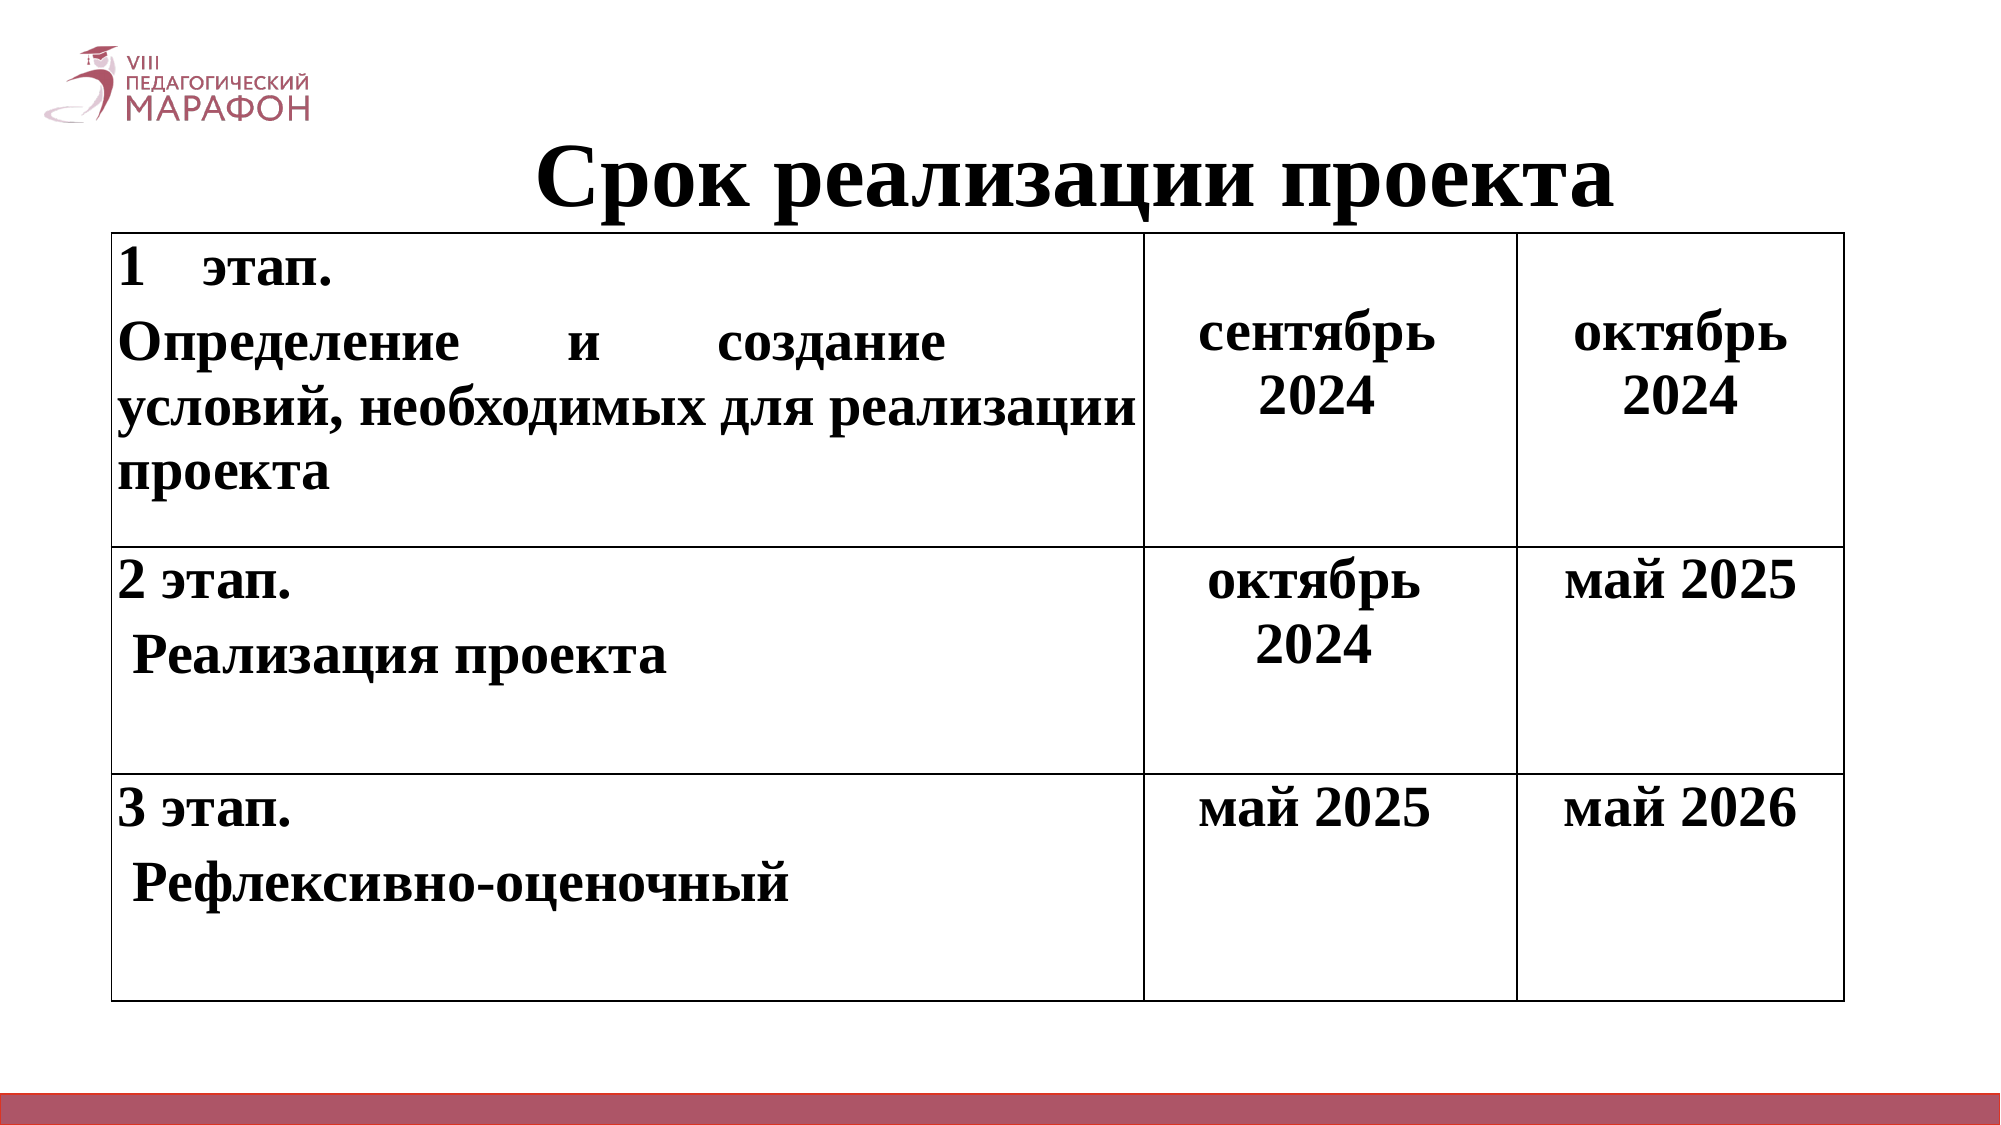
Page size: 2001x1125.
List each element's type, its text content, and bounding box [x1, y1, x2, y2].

picture [31, 30, 321, 139]
table_cell май 2025 [1518, 548, 1843, 773]
text_box [0, 1093, 2000, 1125]
table_header октябрь 2024 [1518, 234, 1843, 546]
table_header этап. Определение и создание условий, необходимых для реализации проекта [112, 234, 1143, 546]
table_header сентябрь 2024 [1145, 234, 1516, 546]
table_cell 3 этап. Рефлексивно-оценочный [112, 775, 1143, 1000]
table_cell октябрь 2024 [1145, 548, 1516, 773]
table_cell май 2026 [1518, 775, 1843, 1000]
table_cell 2 этап. Реализация проекта [112, 548, 1143, 773]
text_box [137, 299, 1863, 1014]
text_box Срок реализации проекта [361, 107, 1789, 232]
text_box [137, 59, 1863, 278]
table_cell май 2025 [1145, 775, 1516, 1000]
